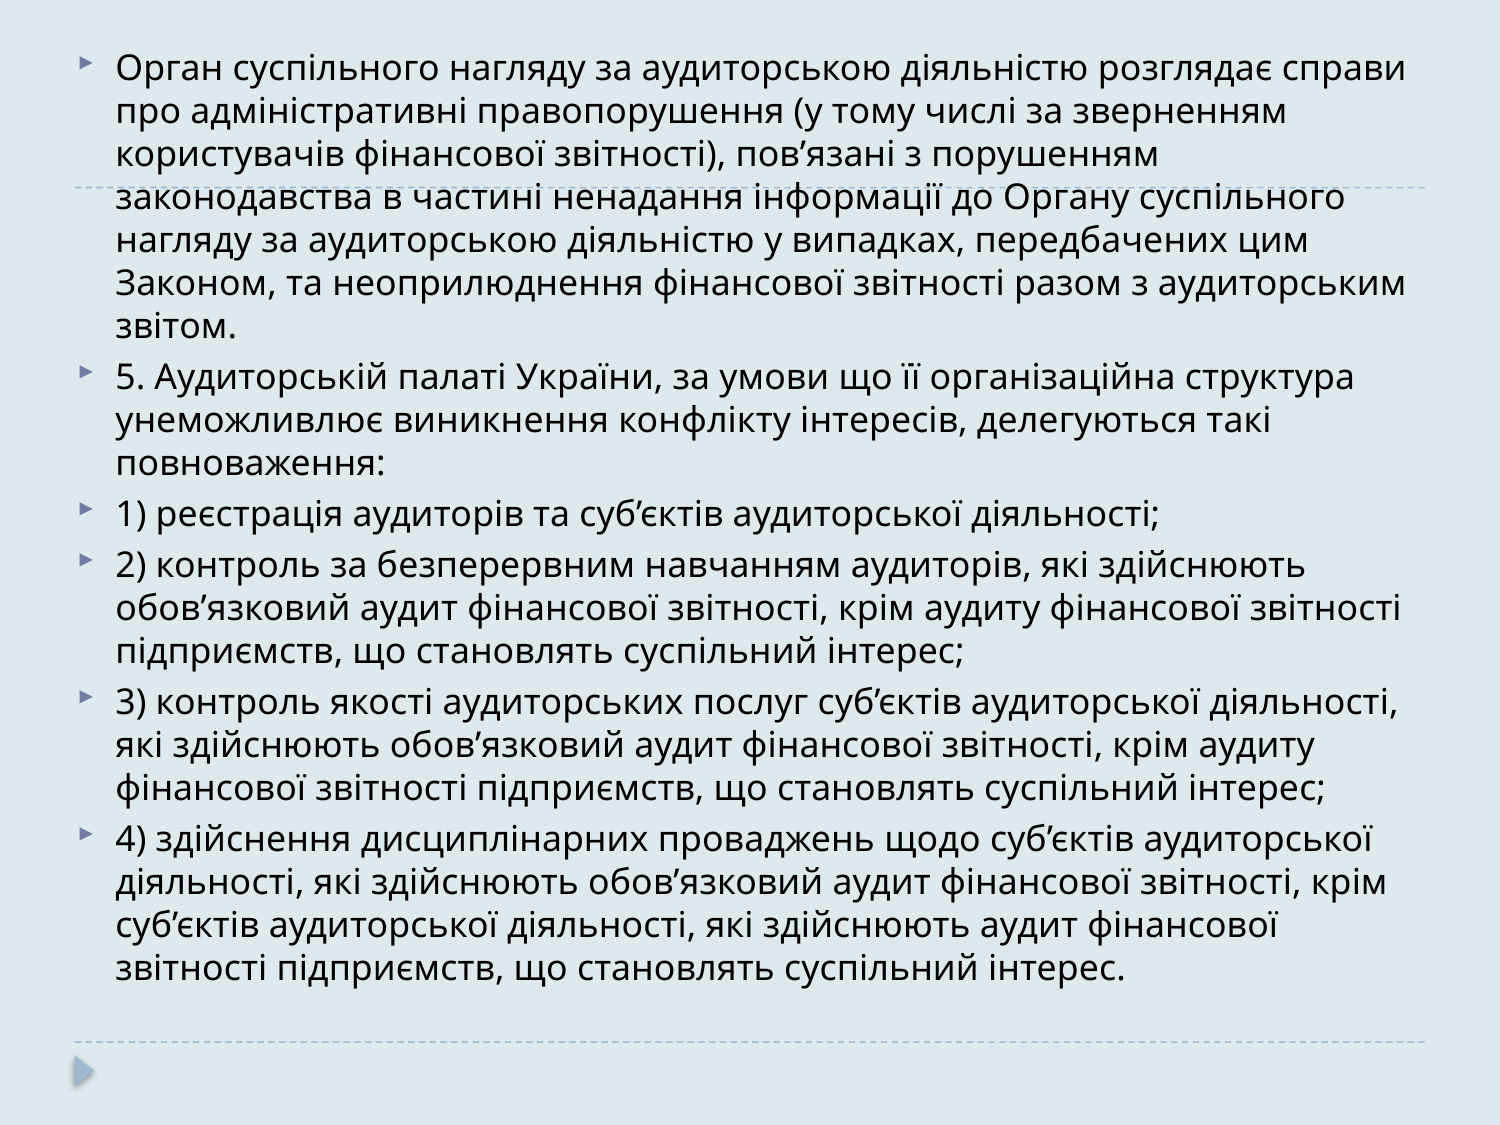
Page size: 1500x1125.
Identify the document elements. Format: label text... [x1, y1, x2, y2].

list Орган суспільного нагляду за аудиторською діяльністю розглядає справи про адміністративні правопорушення (у тому числі за зверненням користувачів фінансової звітності), пов’язані з порушенням законодавства в частині ненадання інформації до Органу суспільного нагляду за аудиторською діяльністю у випадках, передбачених цим Законом, та неоприлюднення фінансової звітності разом з аудиторським звітом. 5. Аудиторській палаті України, за умови що її організаційна структура унеможливлює виникнення конфлікту інтересів, делегуються такі повноваження: 1) реєстрація аудиторів та суб’єктів аудиторської діяльності; 2) контроль за безперервним навчанням аудиторів, які здійснюють обов’язковий аудит фінансової звітності, крім аудиту фінансової звітності підприємств, що становлять суспільний інтерес; 3) контроль якості аудиторських послуг суб’єктів аудиторської діяльності, які здійснюють обов’язковий аудит фінансової звітності, крім аудиту фінансової звітності підприємств, що становлять суспільний інтерес; 4) здійснення дисциплінарних проваджень щодо суб’єктів аудиторської діяльності, які здійснюють обов’язковий аудит фінансової звітності, крім суб’єктів аудиторської діяльності, які здійснюють аудит фінансової звітності підприємств, що становлять суспільний інтерес. [62, 37, 1425, 1010]
